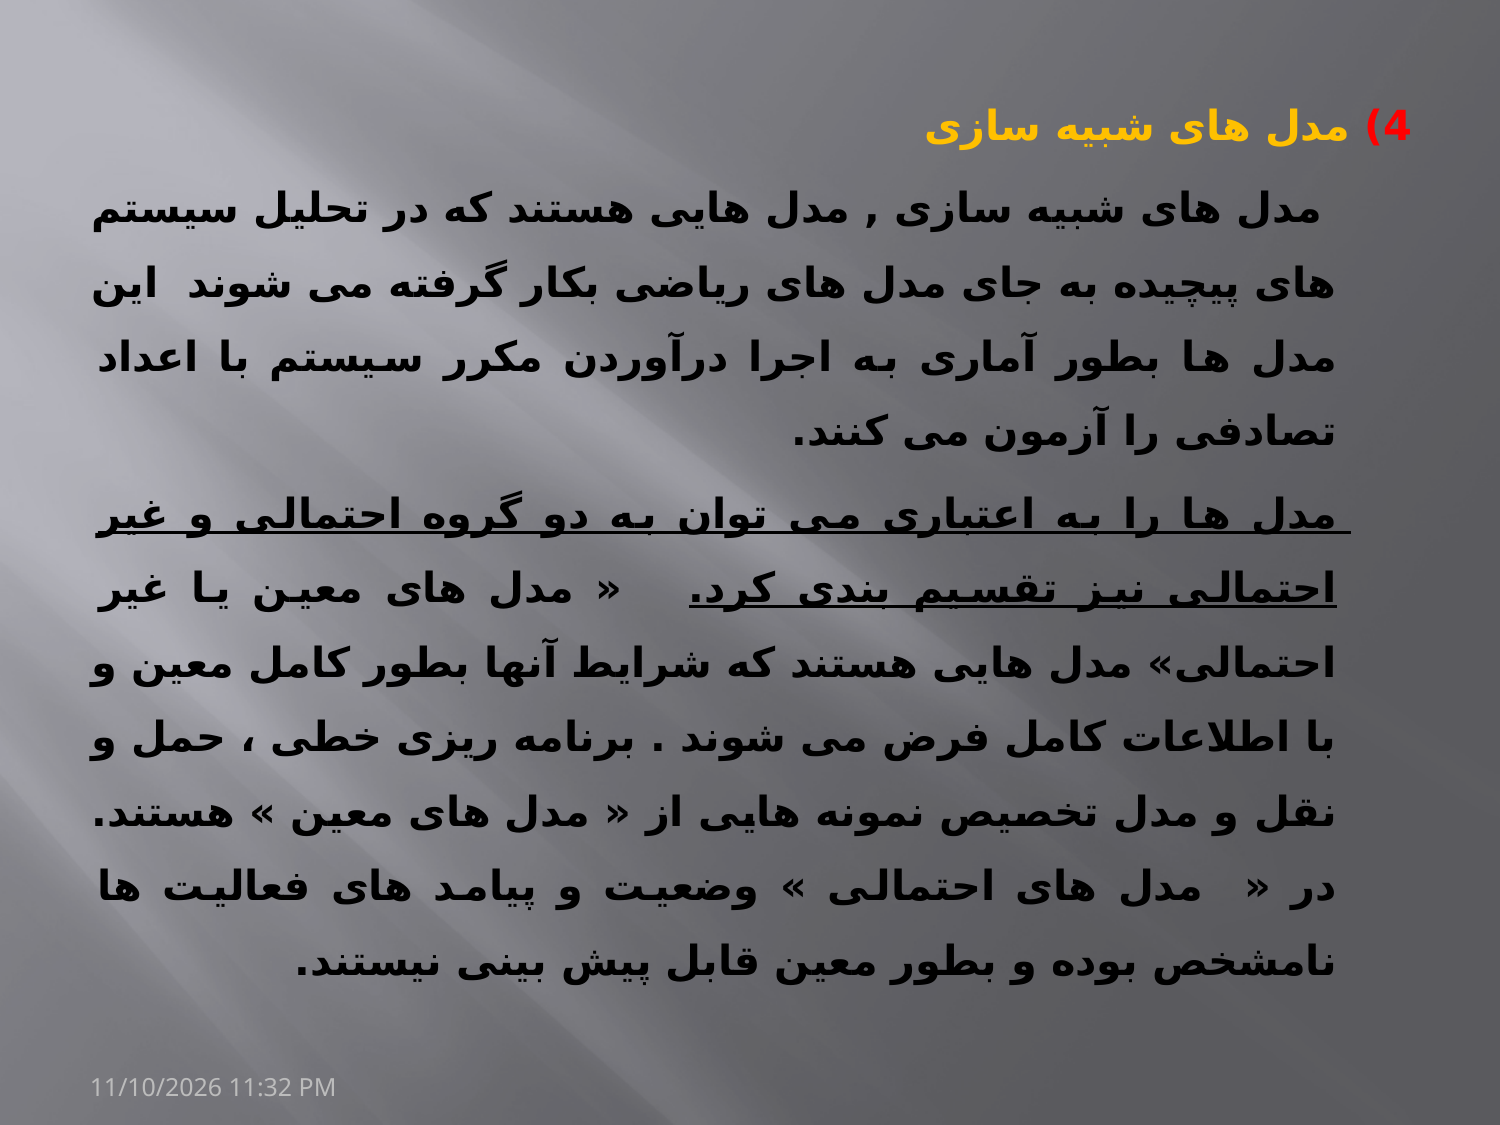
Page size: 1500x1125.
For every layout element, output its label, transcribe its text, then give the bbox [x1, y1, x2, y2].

list 4) مدل های شبیه سازی مدل های شبیه سازی , مدل هایی هستند که در تحلیل سیستم های پیچیده به جای مدل های ریاضی بکار گرفته می شوند این مدل ها بطور آماری به اجرا درآوردن مکرر سیستم با اعداد تصادفی را آزمون می کنند. مدل ها را به اعتباری می توان به دو گروه احتمالی و غیر احتمالی نیز تقسیم بندی کرد. « مدل های معین یا غیر احتمالی» مدل هایی هستند که شرایط آنها بطور کامل معین و با اطلاعات کامل فرض می شوند . برنامه ریزی خطی ، حمل و نقل و مدل تخصیص نمونه هایی از « مدل های معین » هستند. در « مدل های احتمالی » وضعیت و پیامد های فعالیت ها نامشخص بوده و بطور معین قابل پیش بینی نیستند. [76, 66, 1427, 1047]
slide_number 20/مارس/1 [75, 1052, 425, 1113]
